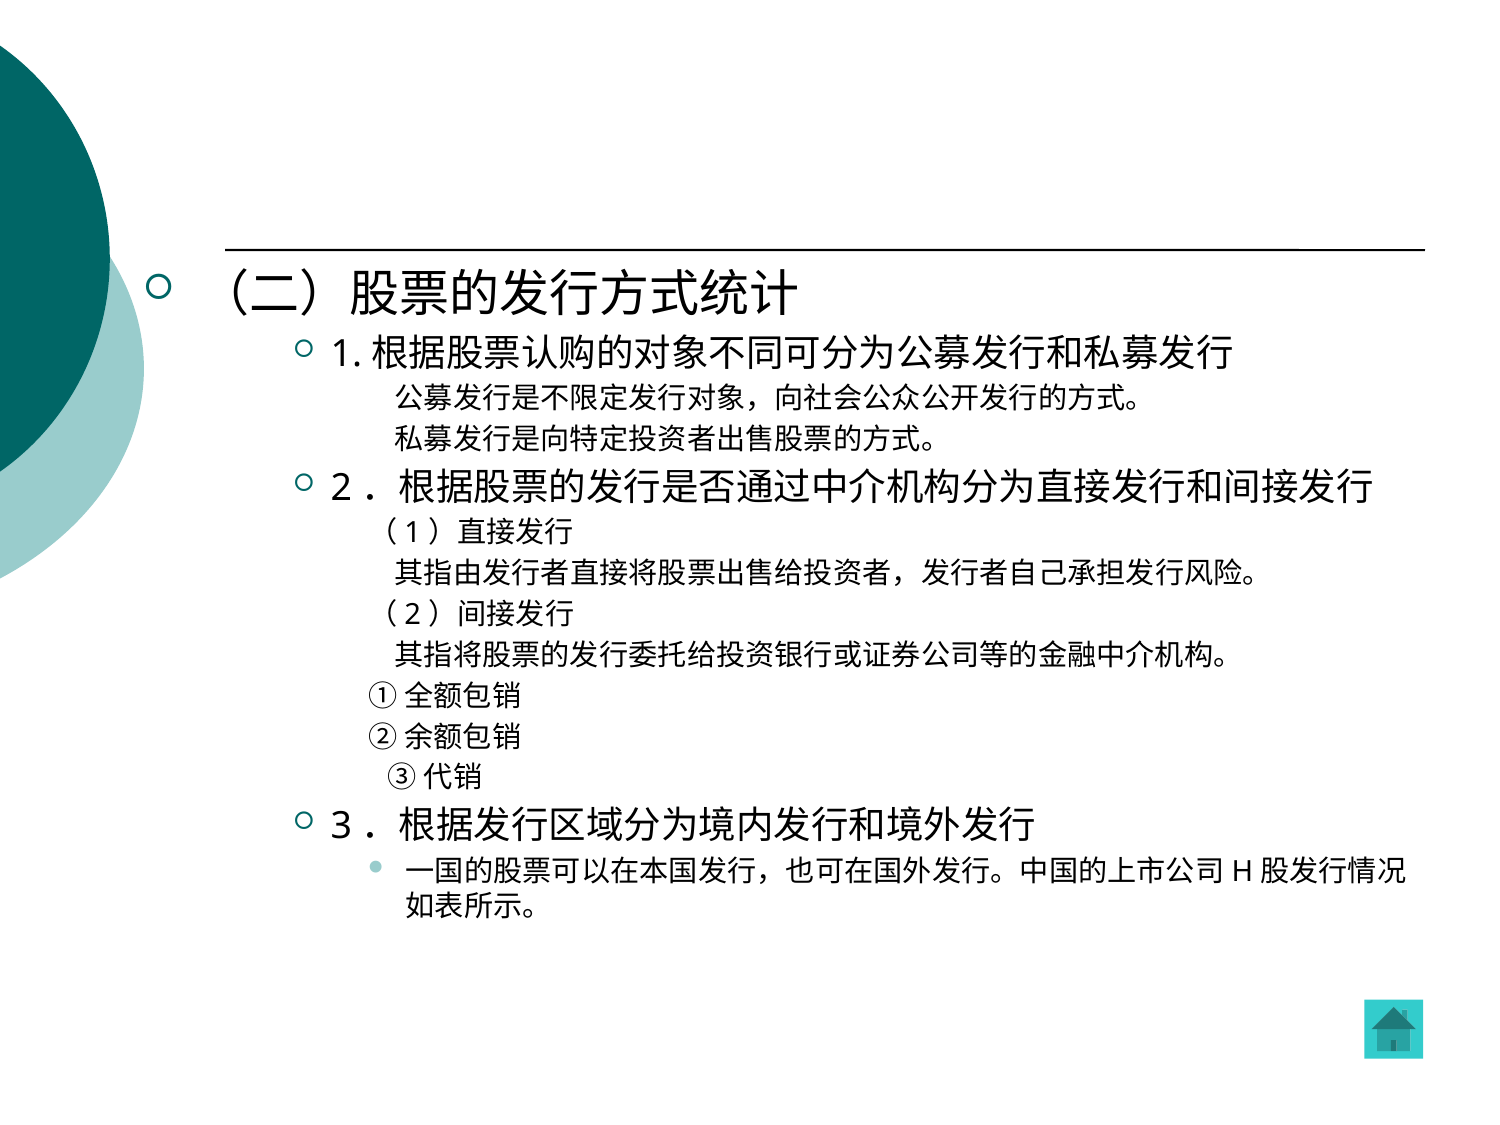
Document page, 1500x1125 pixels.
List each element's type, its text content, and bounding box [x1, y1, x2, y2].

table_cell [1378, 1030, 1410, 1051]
list （二）股票的发行方式统计 1.根据股票认购的对象不同可分为公募发行和私募发行 公募发行是不限定发行对象，向社会公众公开发行的方式。 私募发行是向特定投资者出售股票的方式。 2．根据股票的发行是否通过中介机构分为直接发行和间接发行 （1）直接发行 其指由发行者直接将股票出售给投资者，发行者自己承担发行风险。 （2）间接发行 其指将股票的发行委托给投资银行或证券公司等的金融中介机构。 ①全额包销 ②余额包销 ③代销 3．根据发行区域分为境内发行和境外发行 一国的股票可以在本国发行，也可在国外发行。中国的上市公司H股发行情况如表所示。 [127, 253, 1428, 1034]
text_box [1364, 999, 1424, 1059]
